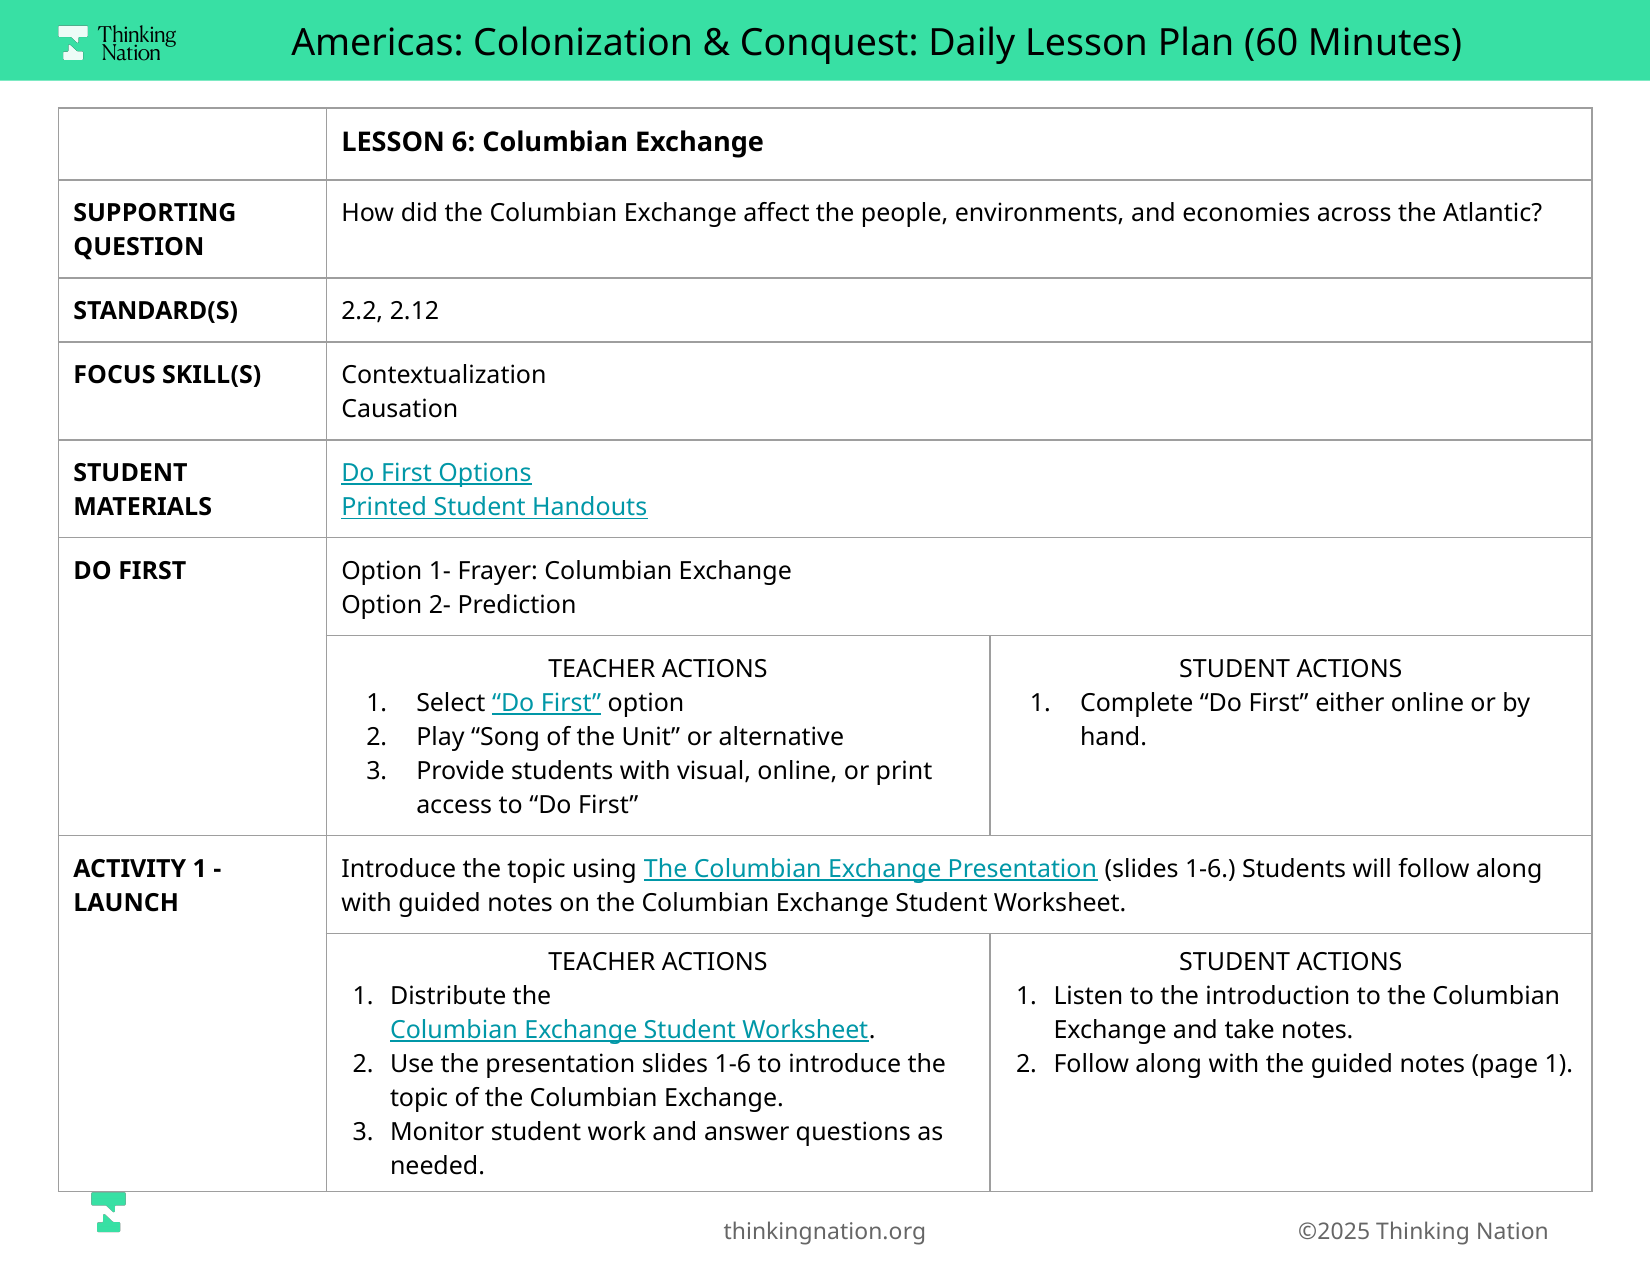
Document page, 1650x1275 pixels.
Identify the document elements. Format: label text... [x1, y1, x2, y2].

picture [45, 14, 180, 85]
table_cell DO FIRST [59, 538, 326, 835]
table_cell ACTIVITY 1 - LAUNCH [59, 836, 326, 1191]
table_cell Do First Options Printed Student Handouts [327, 441, 1591, 537]
table_header [59, 109, 326, 179]
table_cell STUDENT ACTIONS Listen to the introduction to the Columbian Exchange and take notes. Follow along with the guided notes (page 1). [991, 934, 1591, 1191]
text_box Americas: Colonization & Conquest: Daily Lesson Plan (60 Minutes) [0, 0, 1650, 81]
table_header LESSON 6: Columbian Exchange [327, 109, 1591, 179]
table_cell TEACHER ACTIONS Select “Do First” option Play “Song of the Unit” or alternative Provide students with visual, online, or print access to “Do First” [327, 636, 989, 835]
table_cell Contextualization Causation [327, 343, 1591, 439]
table_cell 2.2, 2.12 [327, 279, 1591, 341]
table_cell How did the Columbian Exchange affect the people, environments, and economies across the Atlantic? [327, 181, 1591, 277]
text_box thinkingnation.org [629, 1200, 1021, 1240]
table_cell Introduce the topic using The Columbian Exchange Presentation (slides 1-6.) Students will follow along with guided notes on the Columbian Exchange Student Worksheet. [327, 836, 1591, 933]
table_cell STUDENT MATERIALS [59, 441, 326, 537]
text_box ©2025 Thinking Nation [1174, 1200, 1566, 1240]
picture [80, 1184, 136, 1240]
table_cell TEACHER ACTIONS Distribute the Columbian Exchange Student Worksheet. Use the presentation slides 1-6 to introduce the topic of the Columbian Exchange. Monitor student work and answer questions as needed. [327, 934, 989, 1191]
table_cell STANDARD(S) [59, 279, 326, 341]
table_cell FOCUS SKILL(S) [59, 343, 326, 439]
table_cell Option 1- Frayer: Columbian Exchange Option 2- Prediction [327, 538, 1591, 635]
table_cell STUDENT ACTIONS Complete “Do First” either online or by hand. [991, 636, 1591, 835]
table_cell SUPPORTING QUESTION [59, 181, 326, 277]
